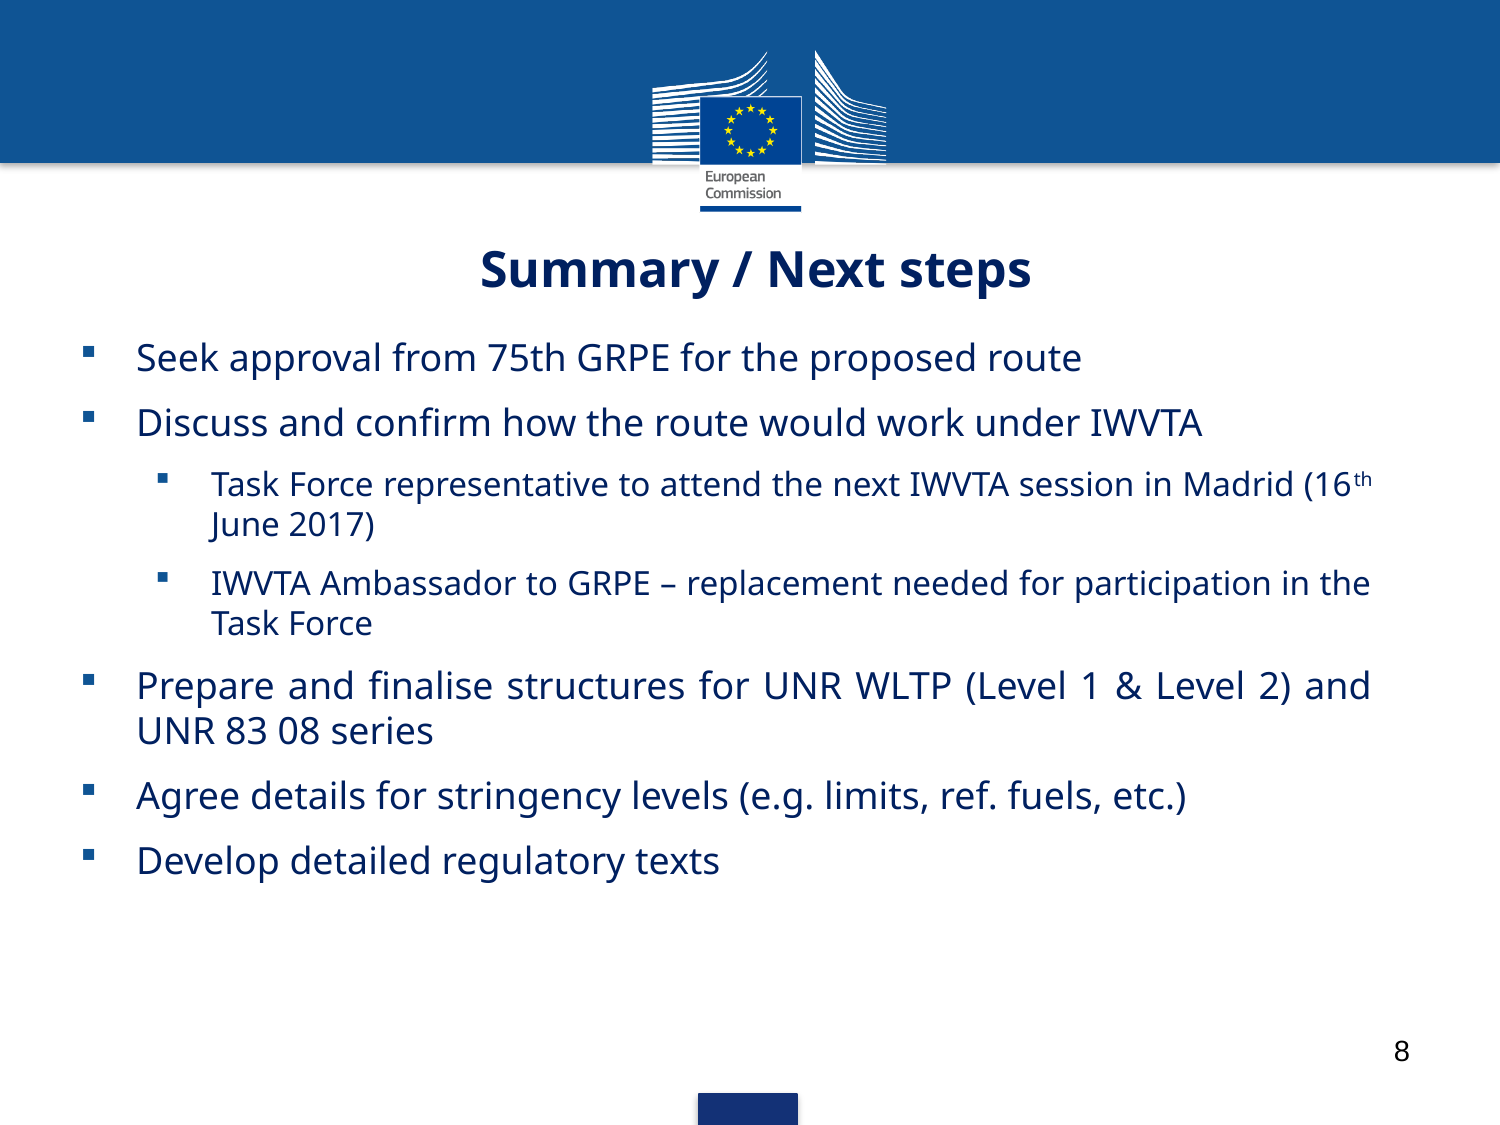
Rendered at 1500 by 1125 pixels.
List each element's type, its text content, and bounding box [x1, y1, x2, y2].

list Seek approval from 75th GRPE for the proposed route Discuss and confirm how the route would work under IWVTA Task Force representative to attend the next IWVTA session in Madrid (16th June 2017) IWVTA Ambassador to GRPE – replacement needed for participation in the Task Force Prepare and finalise structures for UNR WLTP (Level 1 & Level 2) and UNR 83 08 series Agree details for stringency levels (e.g. limits, ref. fuels, etc.) Develop detailed regulatory texts [64, 326, 1388, 1071]
title Summary / Next steps [41, 219, 1471, 315]
slide_number 8 [1074, 1024, 1426, 1103]
